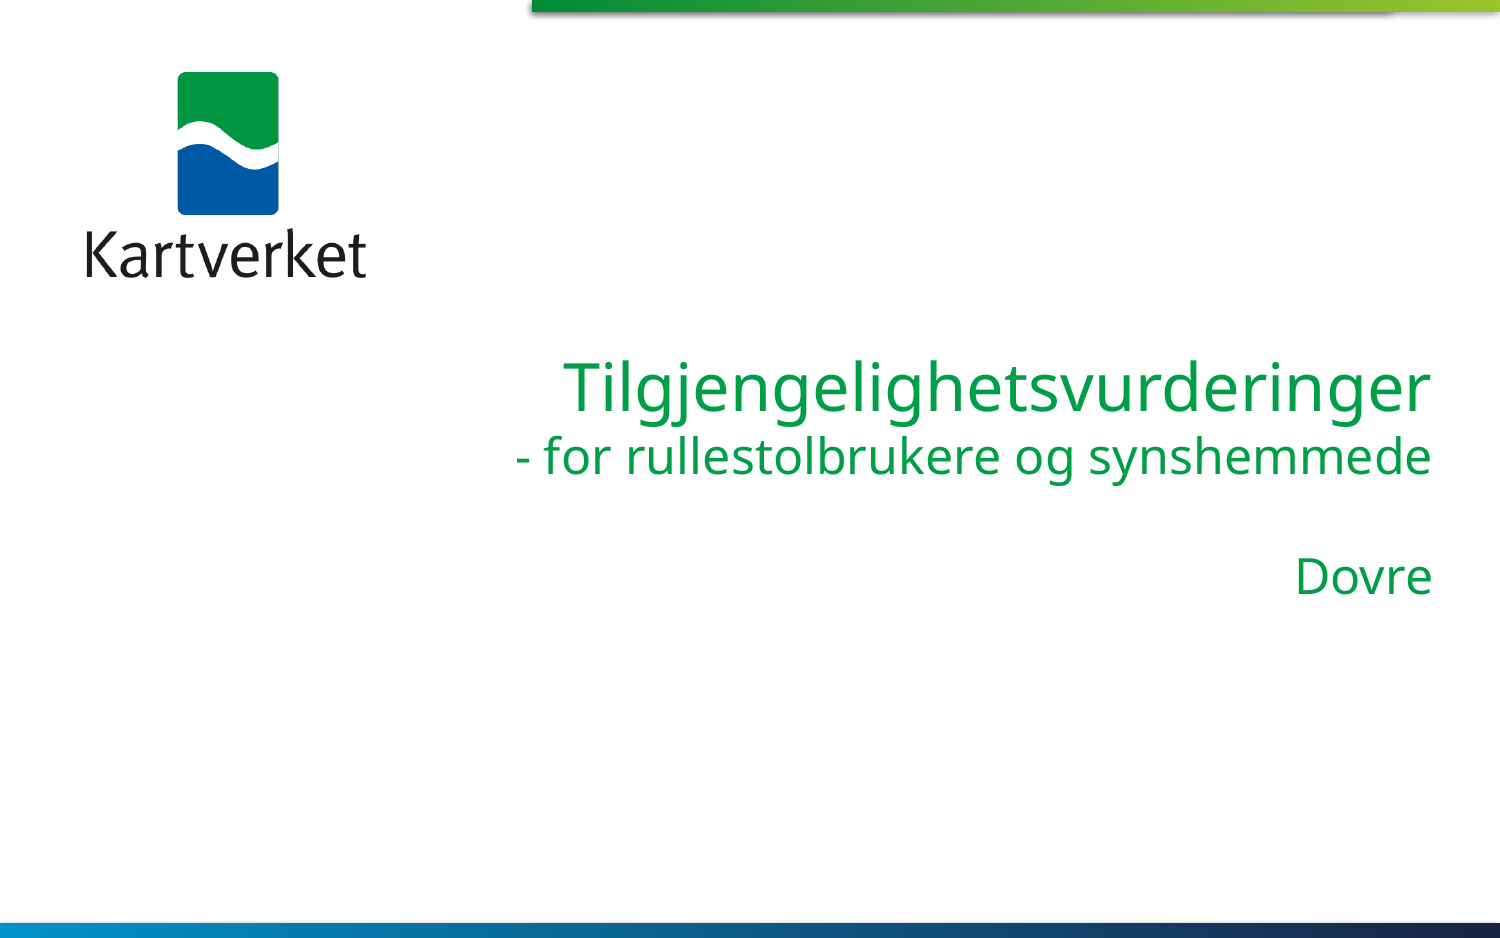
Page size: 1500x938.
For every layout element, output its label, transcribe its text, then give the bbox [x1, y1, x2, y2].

text_box Tilgjengelighetsvurderinger - for rullestolbrukere og synshemmede Dovre [66, 337, 1449, 613]
